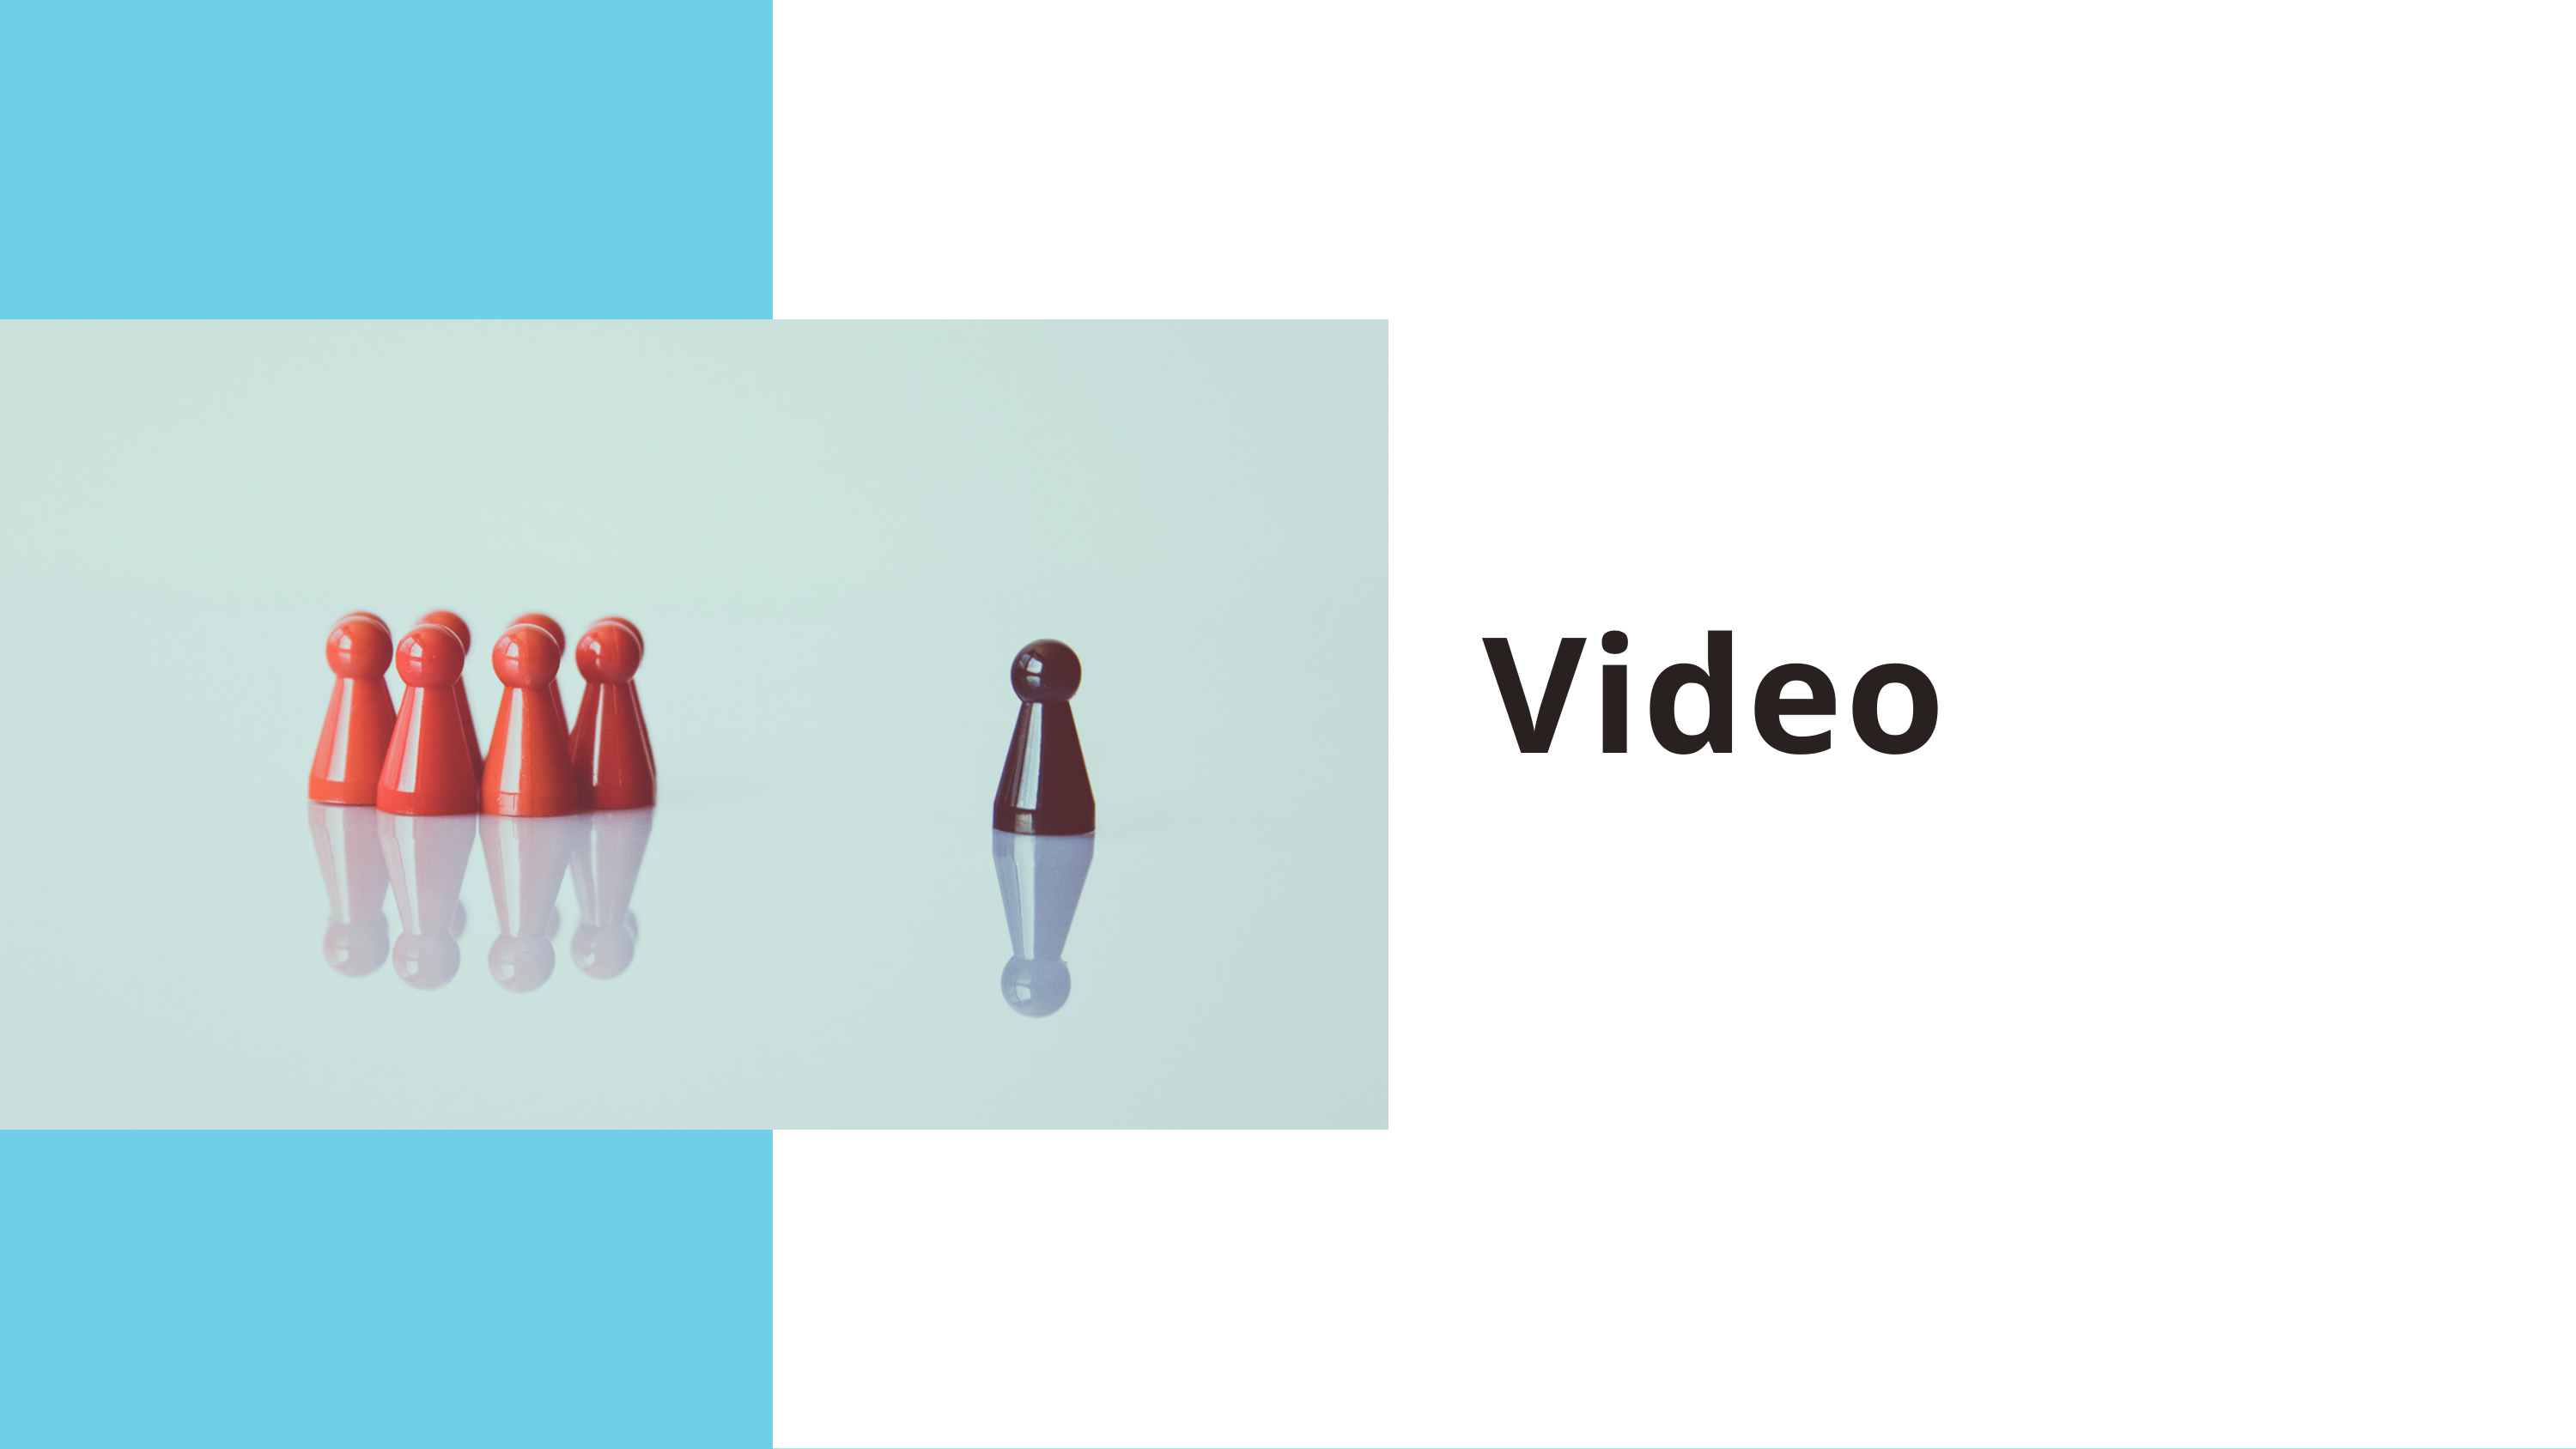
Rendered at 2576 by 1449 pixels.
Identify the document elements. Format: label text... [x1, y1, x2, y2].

text_box Video [1482, 640, 2500, 785]
text_box [772, 0, 2576, 1449]
text_box [0, 319, 1388, 1130]
